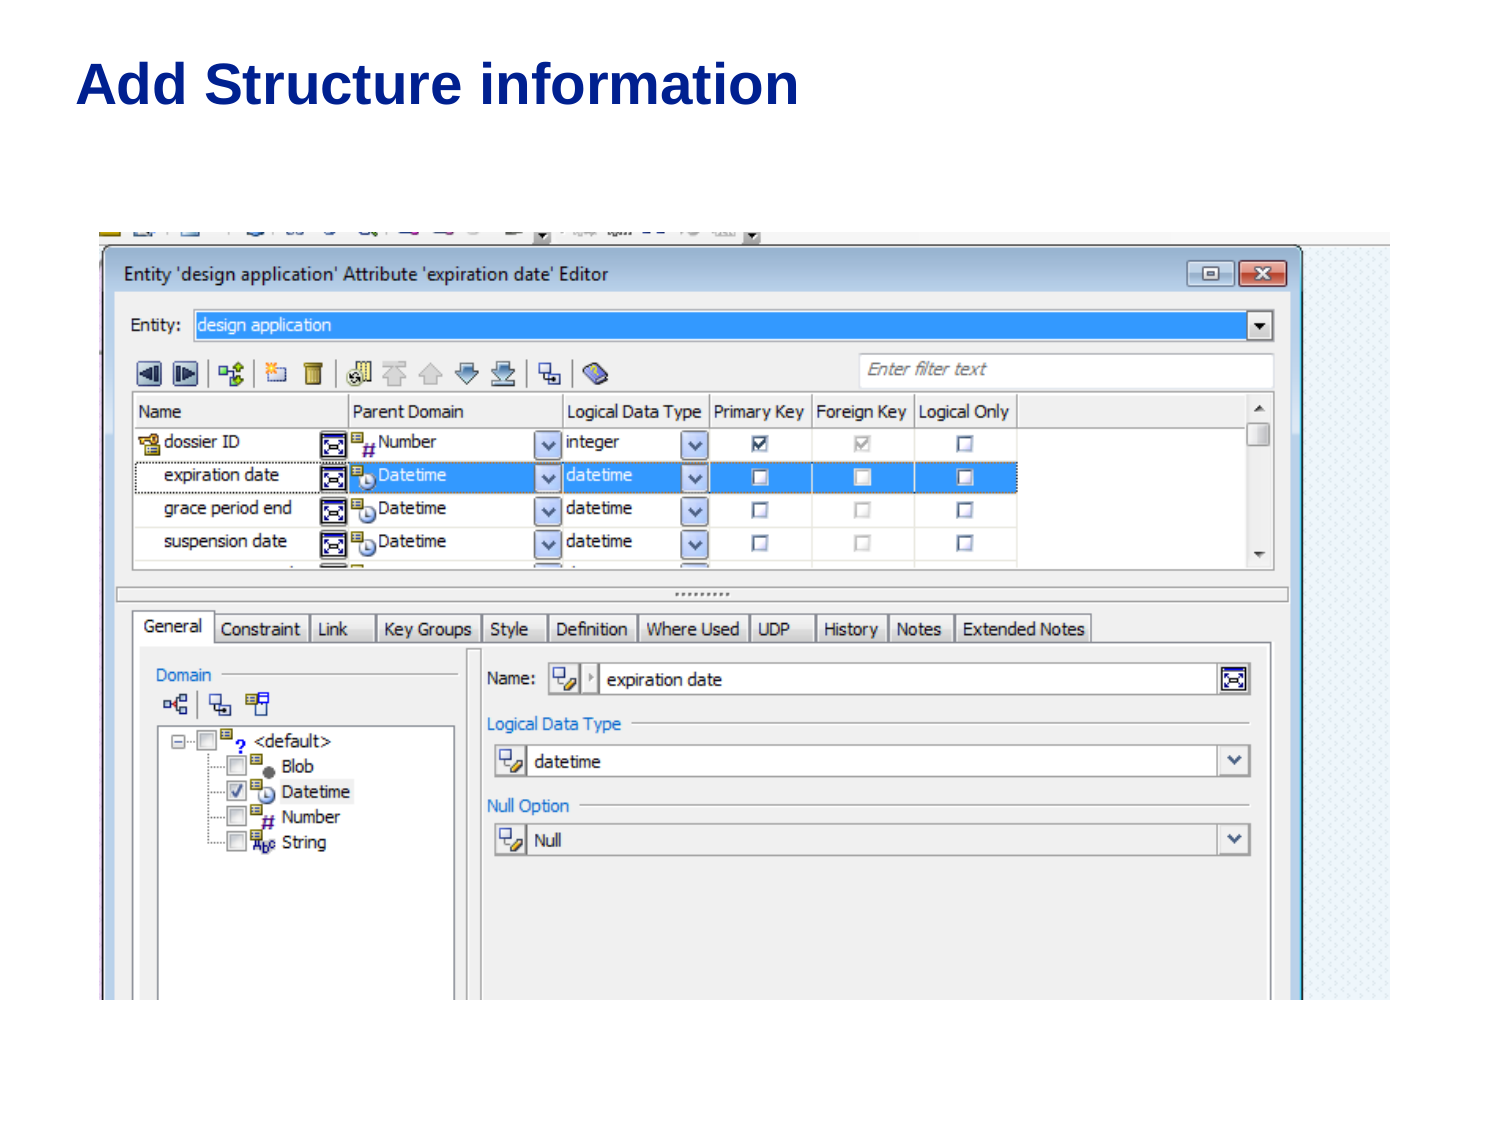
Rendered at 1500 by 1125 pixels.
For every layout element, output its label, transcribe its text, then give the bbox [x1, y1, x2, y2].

picture [99, 232, 1391, 1000]
title Add Structure information [74, 45, 1426, 222]
